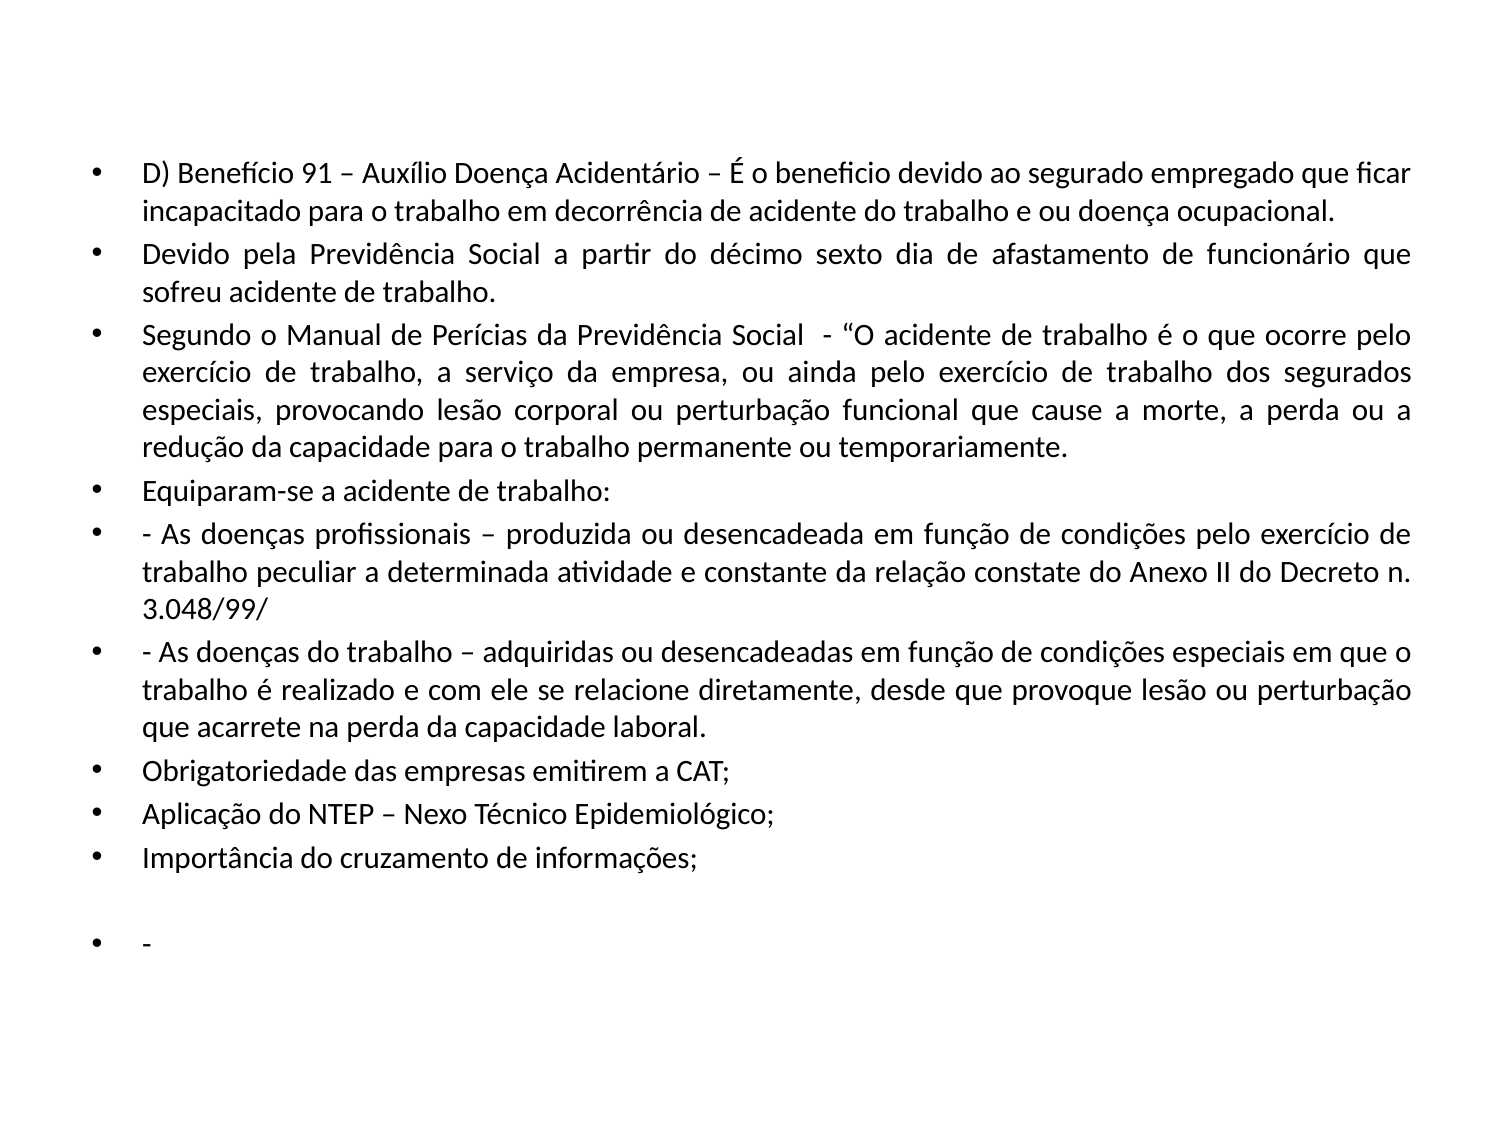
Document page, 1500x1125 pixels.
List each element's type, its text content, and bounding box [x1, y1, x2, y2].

list D) Benefício 91 – Auxílio Doença Acidentário – É o beneficio devido ao segurado empregado que ficar incapacitado para o trabalho em decorrência de acidente do trabalho e ou doença ocupacional. Devido pela Previdência Social a partir do décimo sexto dia de afastamento de funcionário que sofreu acidente de trabalho. Segundo o Manual de Perícias da Previdência Social - “O acidente de trabalho é o que ocorre pelo exercício de trabalho, a serviço da empresa, ou ainda pelo exercício de trabalho dos segurados especiais, provocando lesão corporal ou perturbação funcional que cause a morte, a perda ou a redução da capacidade para o trabalho permanente ou temporariamente. Equiparam-se a acidente de trabalho: - As doenças profissionais – produzida ou desencadeada em função de condições pelo exercício de trabalho peculiar a determinada atividade e constante da relação constate do Anexo II do Decreto n. 3.048/99/ - As doenças do trabalho – adquiridas ou desencadeadas em função de condições especiais em que o trabalho é realizado e com ele se relacione diretamente, desde que provoque lesão ou perturbação que acarrete na perda da capacidade laboral. Obrigatoriedade das empresas emitirem a CAT; Aplicação do NTEP – Nexo Técnico Epidemiológico; Importância do cruzamento de informações; - [76, 101, 1427, 994]
